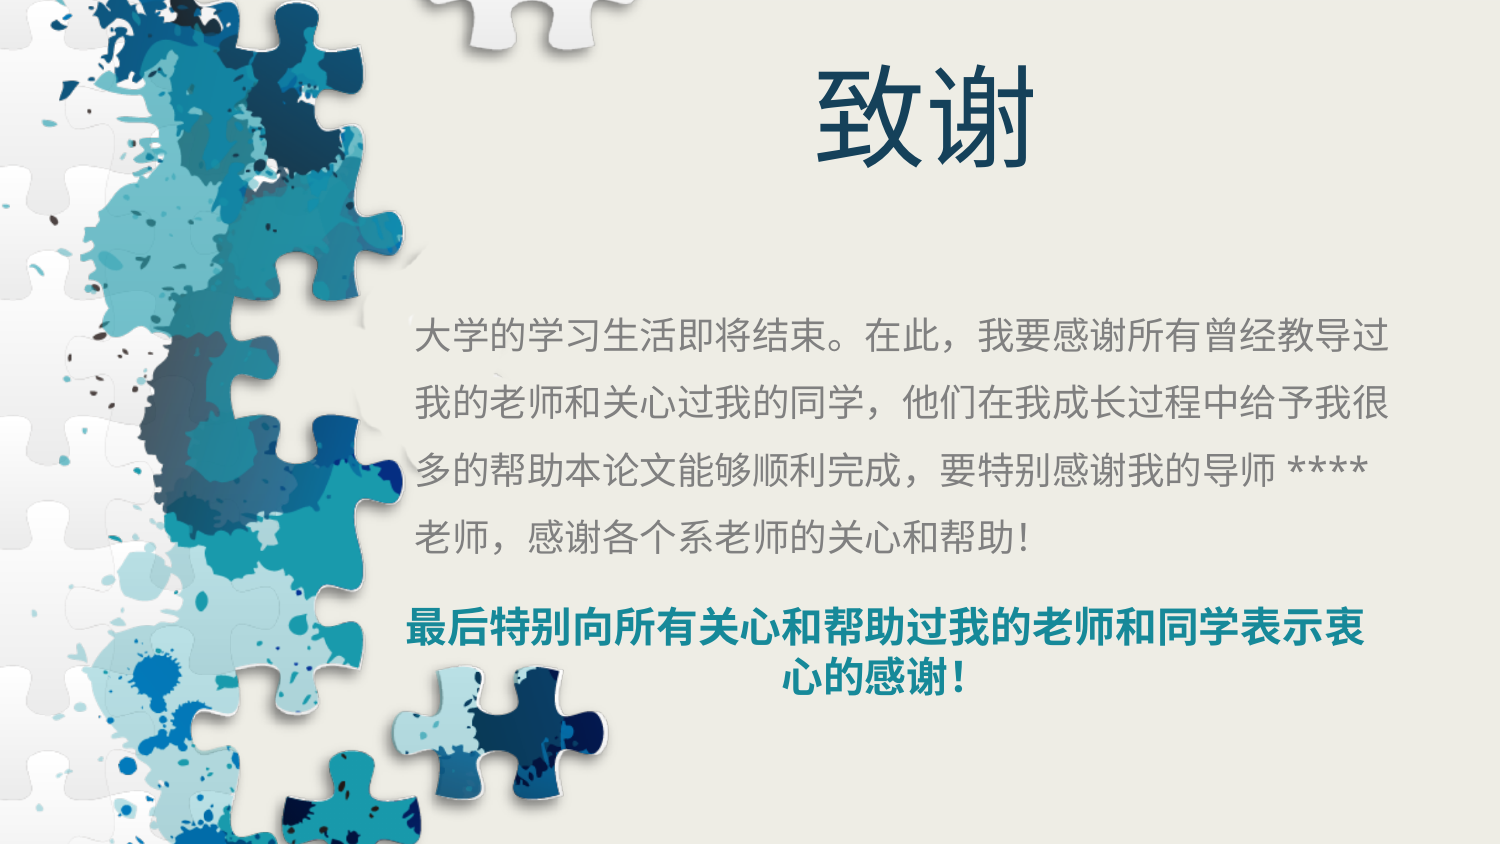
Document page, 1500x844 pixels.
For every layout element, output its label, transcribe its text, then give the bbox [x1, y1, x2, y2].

picture [0, 0, 1500, 844]
text_box 致谢 [798, 39, 1054, 190]
text_box 大学的学习生活即将结束。在此，我要感谢所有曾经教导过我的老师和关心过我的同学，他们在我成长过程中给予我很多的帮助本论文能够顺利完成，要特别感谢我的导师****老师，感谢各个系老师的关心和帮助！ [400, 281, 1424, 567]
text_box 最后特别向所有关心和帮助过我的老师和同学表示衷心的感谢！ [383, 593, 1388, 709]
picture [262, 737, 442, 844]
